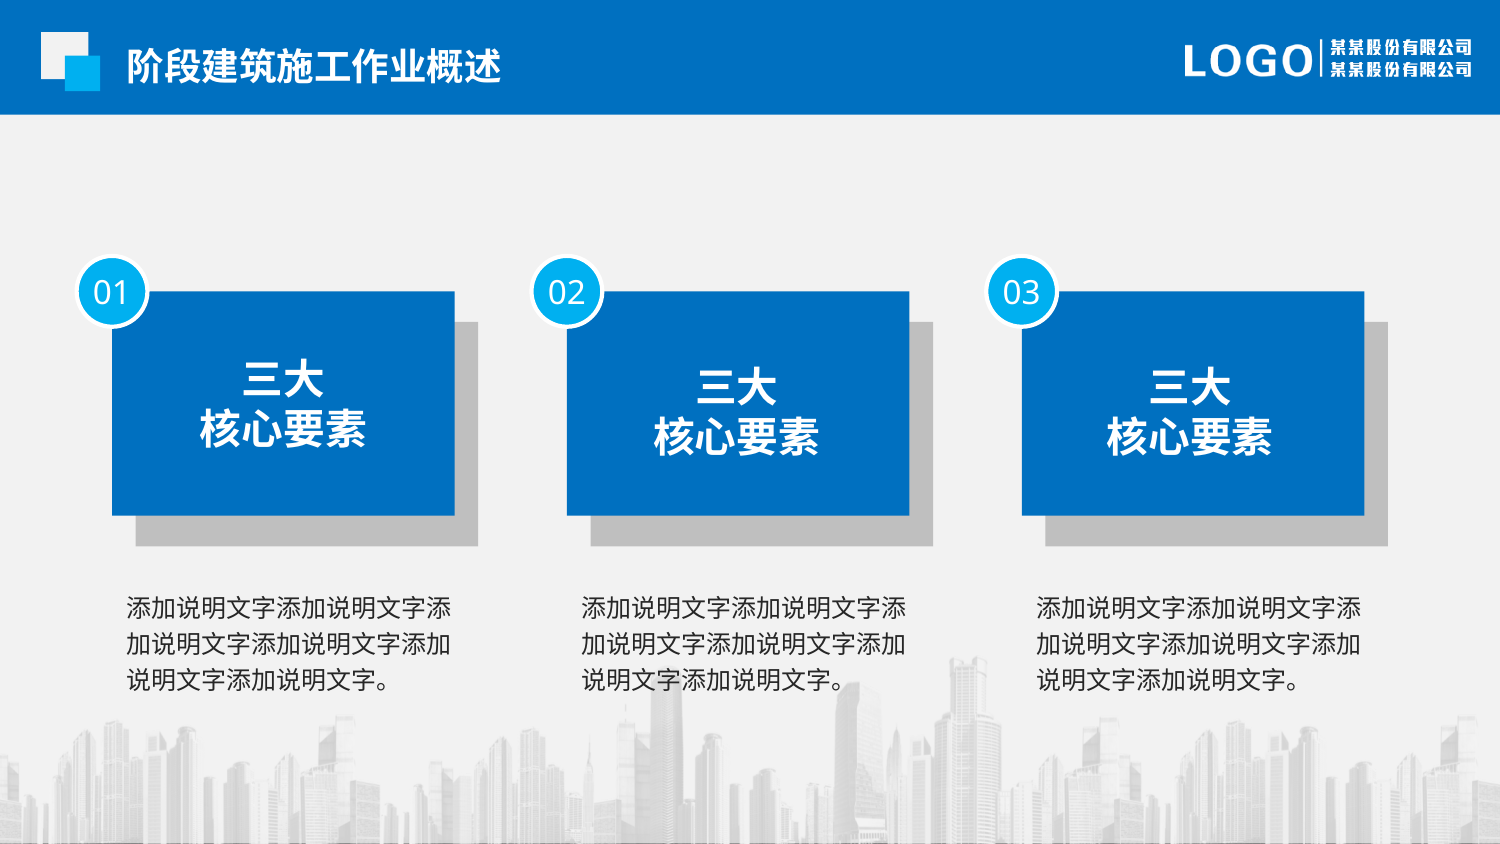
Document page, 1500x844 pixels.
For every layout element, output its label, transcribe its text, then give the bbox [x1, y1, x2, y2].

text_box [63, 54, 102, 93]
text_box 添加说明文字添加说明文字添加说明文字添加说明文字添加说明文字添加说明文字。 [566, 579, 934, 729]
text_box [1021, 291, 1389, 547]
text_box [39, 30, 91, 81]
text_box 三大 核心要素 [1009, 353, 1016, 469]
text_box 三大 核心要素 [556, 353, 561, 469]
picture [1185, 11, 1471, 100]
text_box [0, 0, 1500, 117]
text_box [566, 291, 934, 547]
text_box 03 [984, 253, 1060, 329]
text_box 添加说明文字添加说明文字添加说明文字添加说明文字添加说明文字添加说明文字。 [1021, 579, 1388, 729]
text_box 添加说明文字添加说明文字添加说明文字添加说明文字添加说明文字添加说明文字。 [111, 579, 479, 729]
text_box 01 [74, 253, 150, 329]
text_box 02 [529, 253, 605, 329]
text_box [111, 291, 479, 547]
text_box 阶段建筑施工作业概述 [112, 35, 715, 96]
